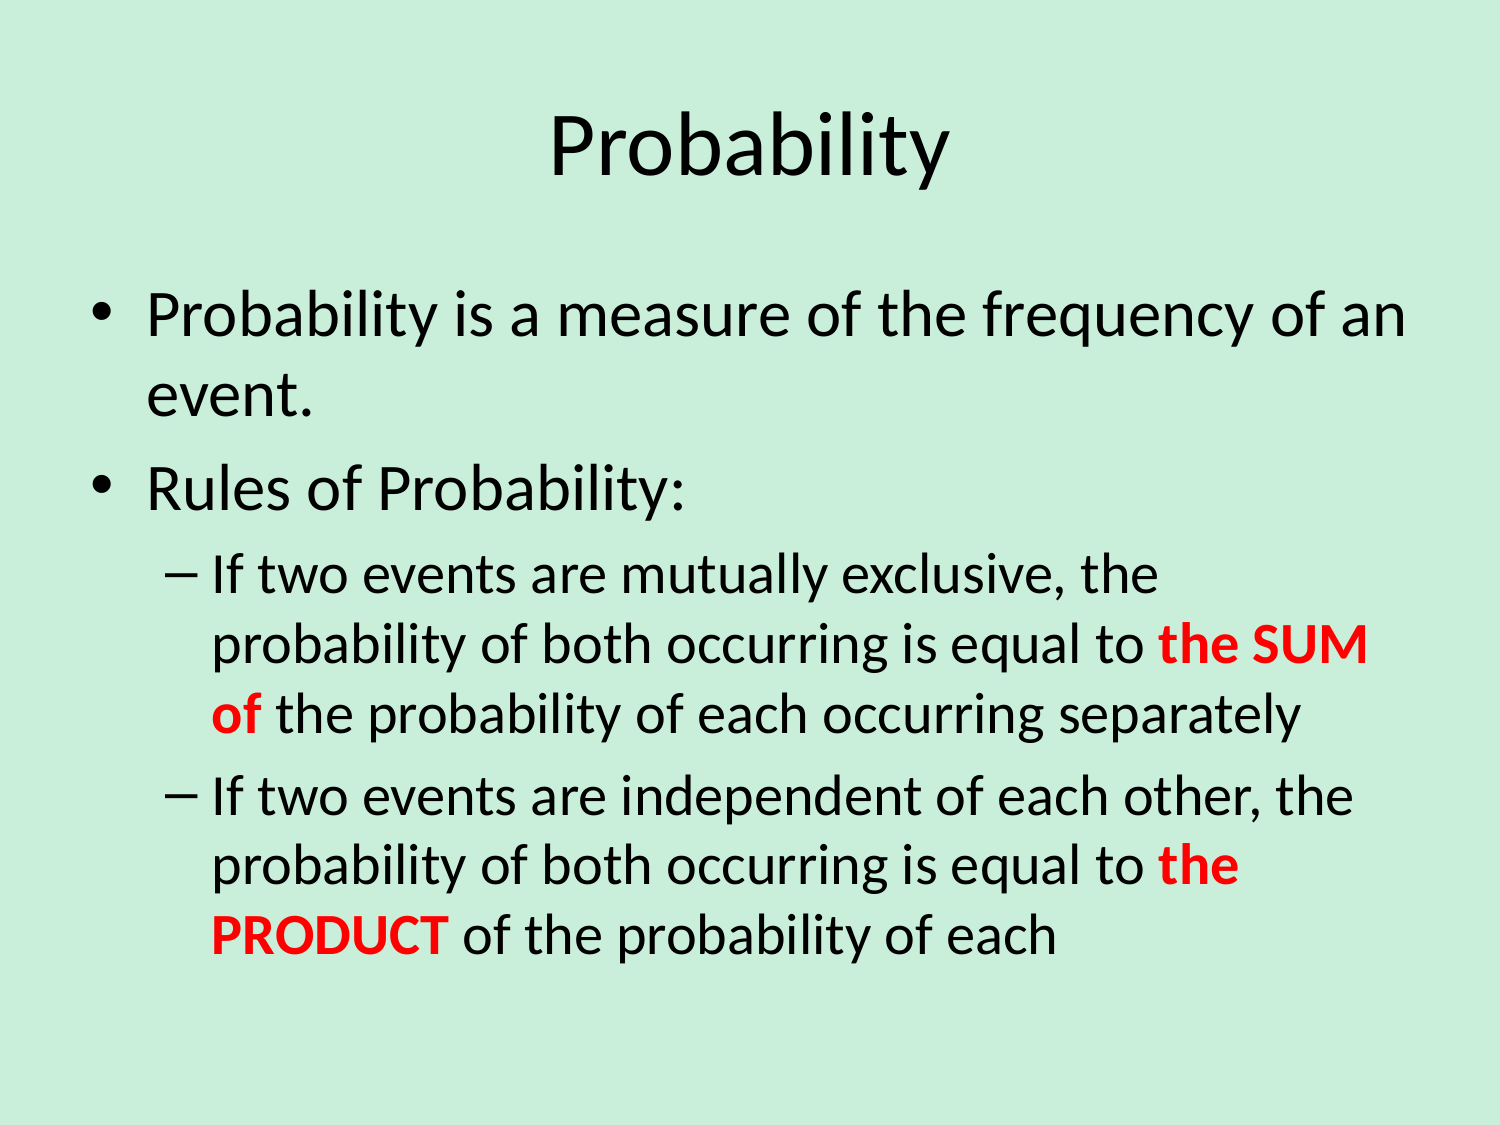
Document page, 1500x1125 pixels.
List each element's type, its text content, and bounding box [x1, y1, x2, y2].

title Probability [75, 45, 1425, 233]
list Probability is a measure of the frequency of an event. Rules of Probability: If two events are mutually exclusive, the probability of both occurring is equal to the SUM of the probability of each occurring separately If two events are independent of each other, the probability of both occurring is equal to the PRODUCT of the probability of each [75, 262, 1425, 1005]
